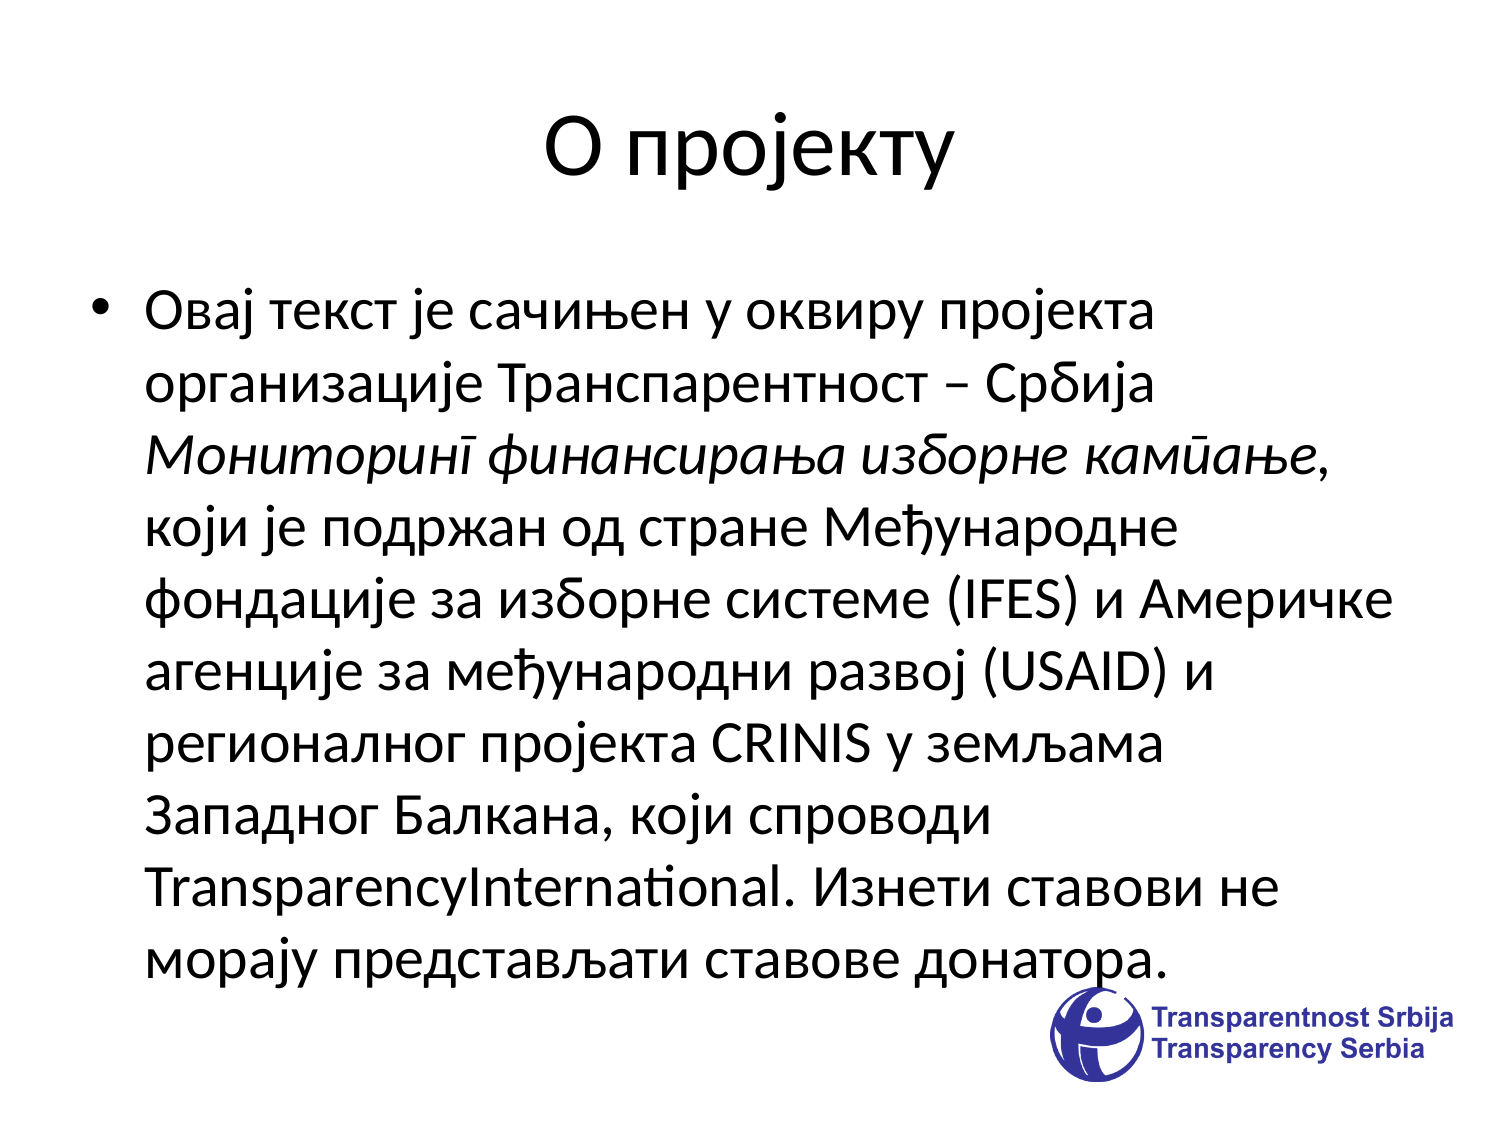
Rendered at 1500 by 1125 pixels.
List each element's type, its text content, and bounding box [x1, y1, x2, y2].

title О пројекту [75, 45, 1425, 233]
picture [1050, 987, 1453, 1082]
list Овај текст је сачињен у оквиру пројекта организације Транспарентност – Србија Мониторинг финансирања изборне кампање, који је подржан од стране Међународне фондације за изборне системе (IFES) и Америчке агенције за међународни развој (USAID) и регионалног пројекта CRINIS у земљама Западног Балкана, који спроводи TransparencyInternational. Изнети ставови не морају представљати ставове донатора. [75, 262, 1425, 1005]
